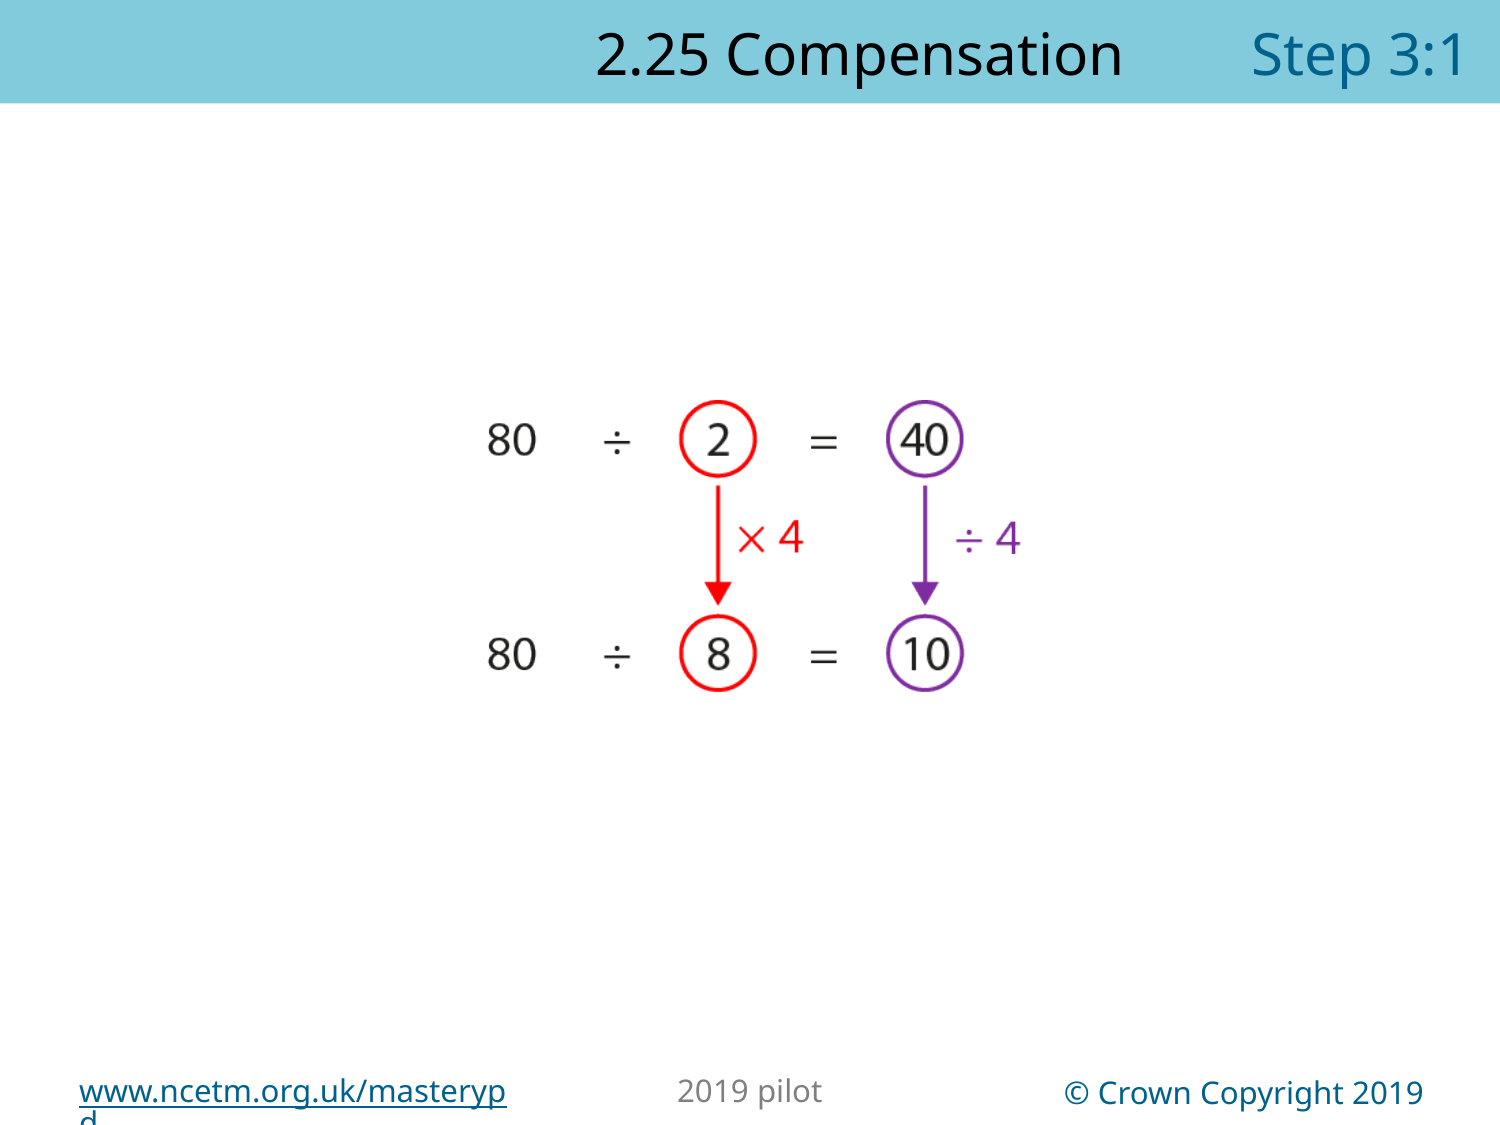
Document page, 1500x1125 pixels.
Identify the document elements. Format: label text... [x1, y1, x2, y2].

list 2.25 Compensation Step 3:1 [0, 0, 1500, 104]
picture [197, 399, 1317, 725]
